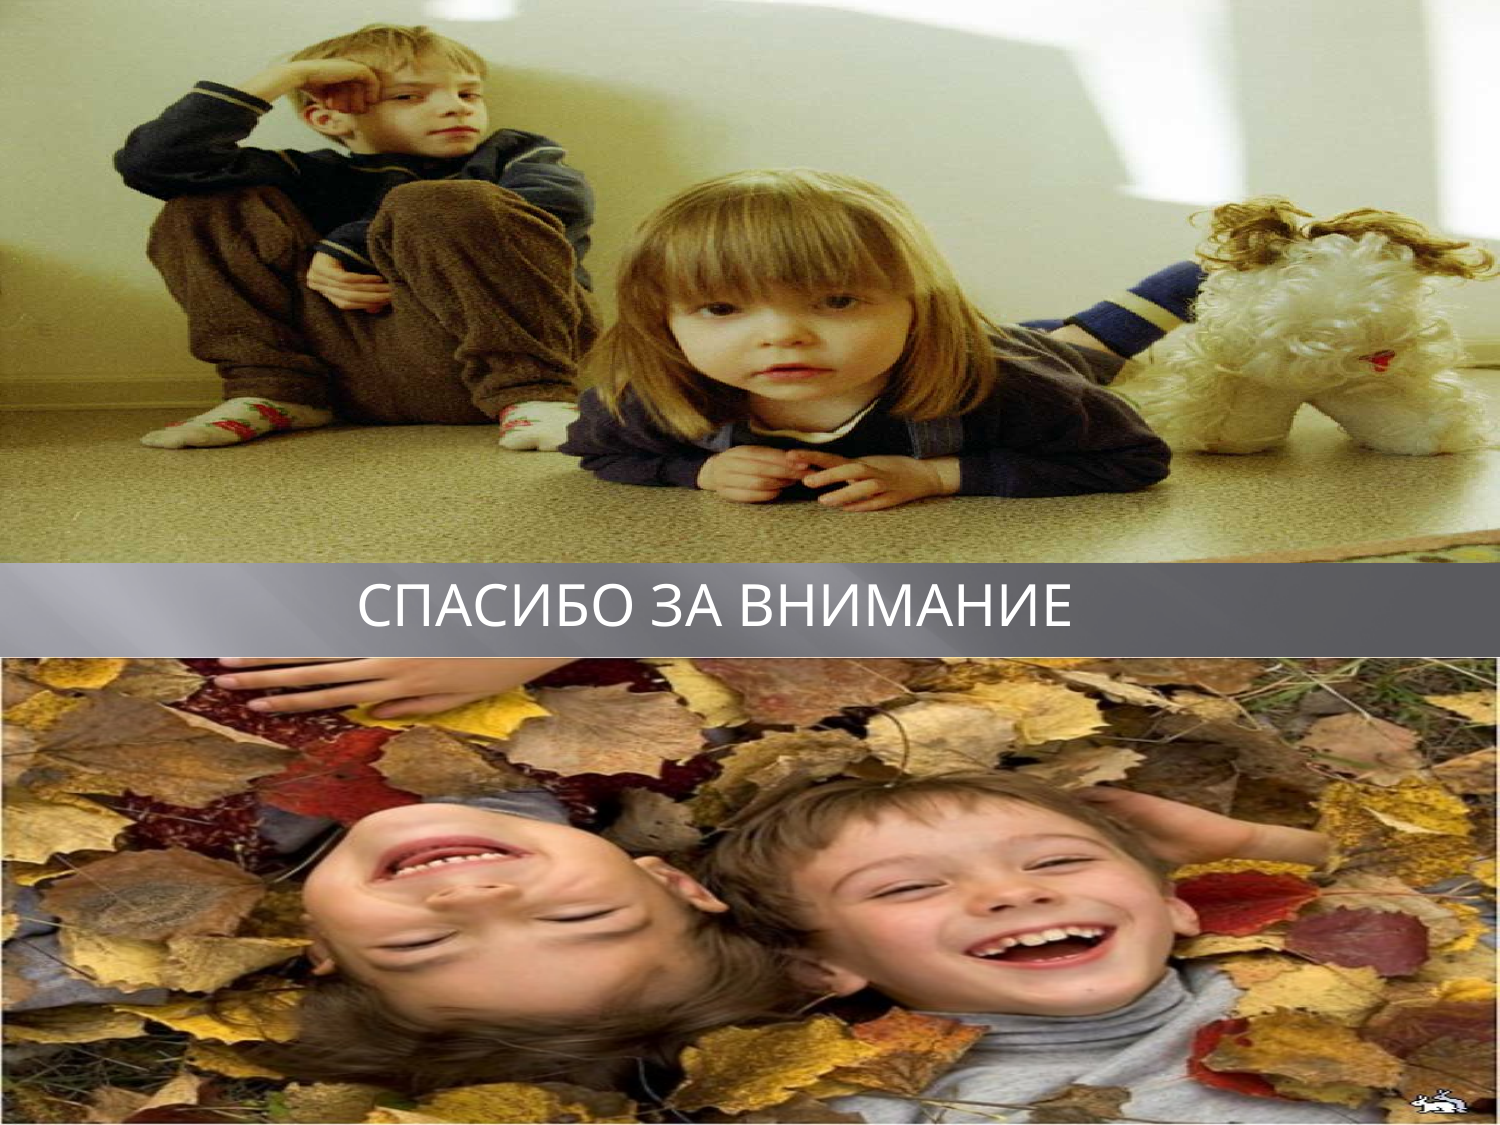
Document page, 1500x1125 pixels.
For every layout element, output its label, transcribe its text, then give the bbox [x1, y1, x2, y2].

picture [0, 0, 1500, 563]
list СПАСИБО ЗА ВНИМАНИЕ [75, 607, 1425, 657]
picture [0, 657, 1500, 1125]
